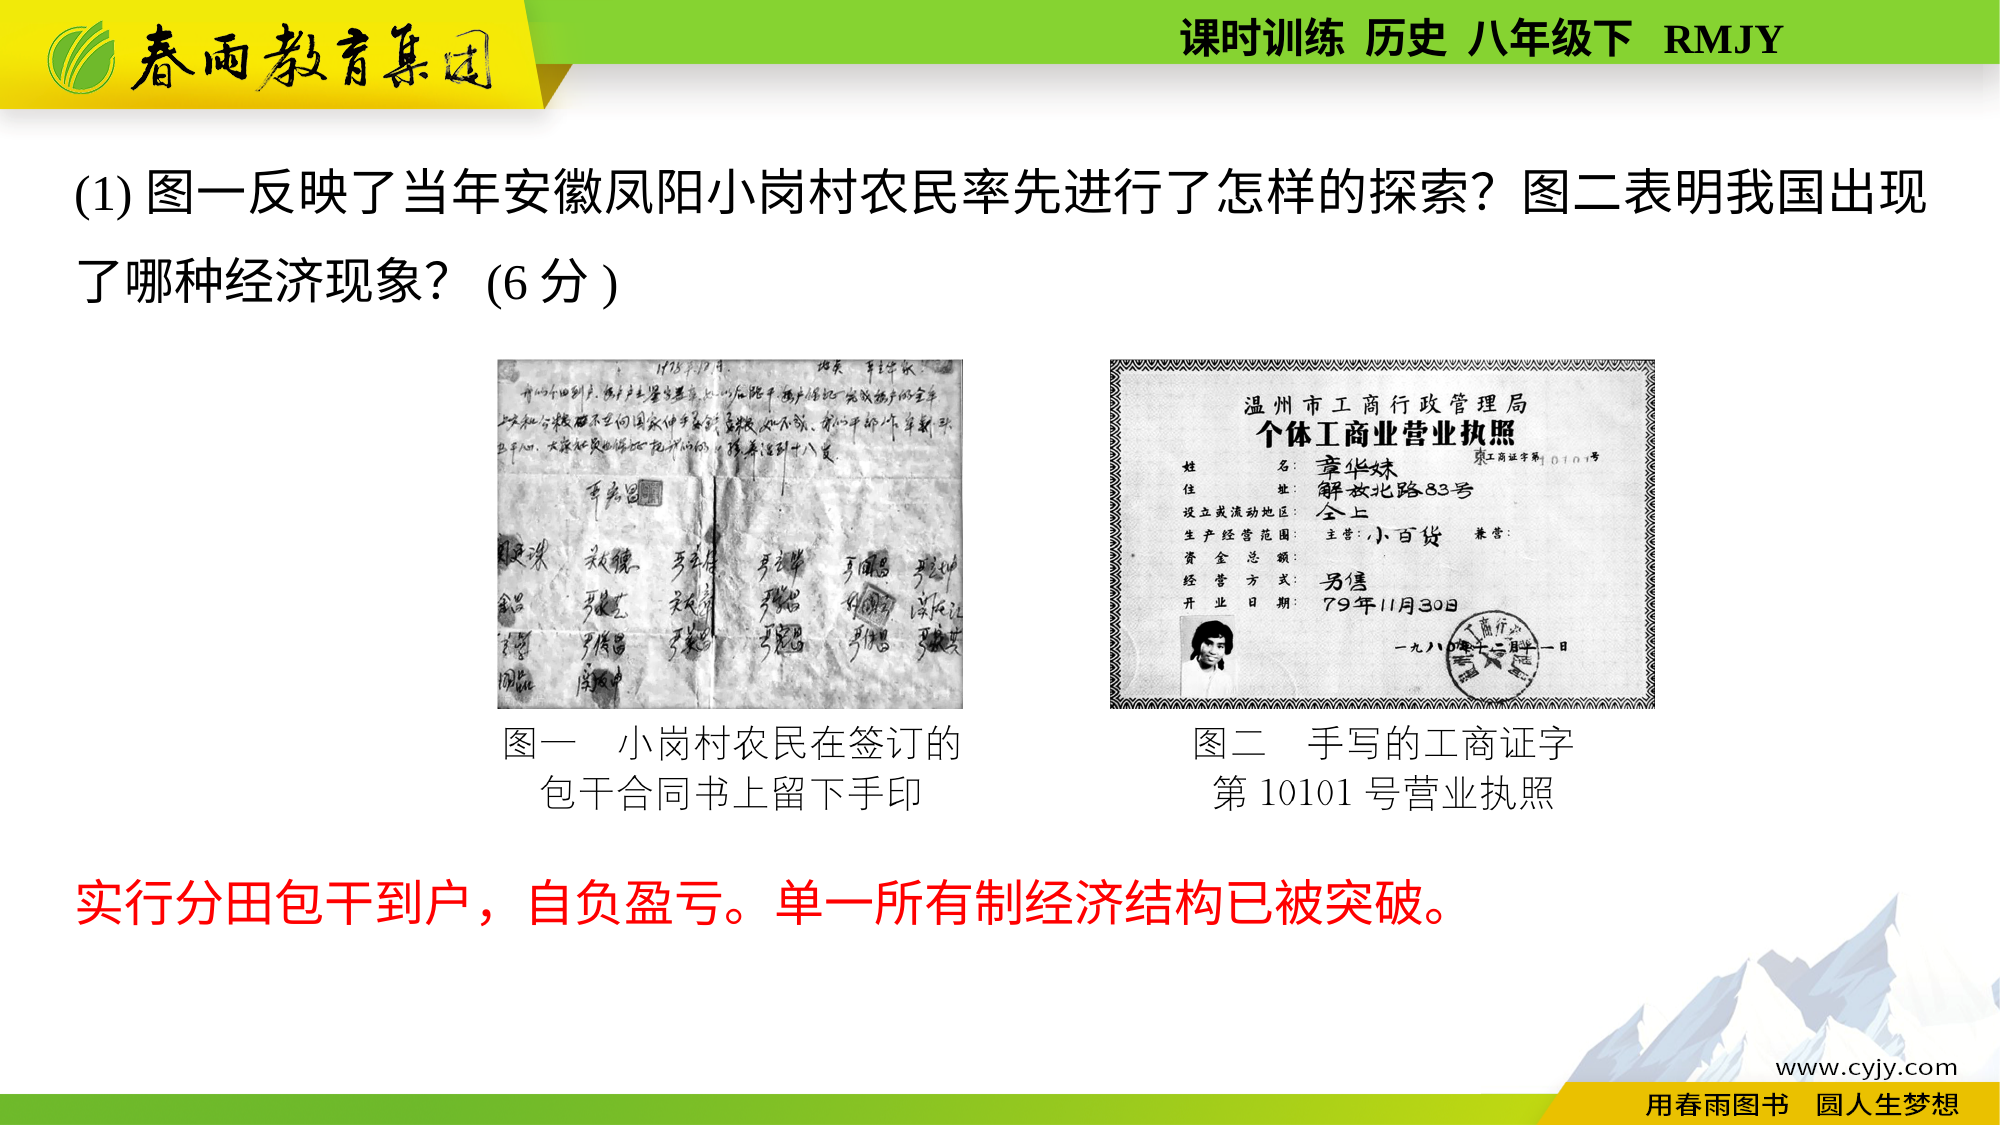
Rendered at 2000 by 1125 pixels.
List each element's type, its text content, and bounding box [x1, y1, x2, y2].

picture [0, 0, 2000, 1125]
text_box 实行分田包干到户，自负盈亏。单一所有制经济结构已被突破。 [59, 834, 1944, 940]
list (1)图一反映了当年安徽凤阳小岗村农民率先进行了怎样的探索？图二表明我国出现了哪种经济现象？(6分) [59, 122, 1944, 308]
